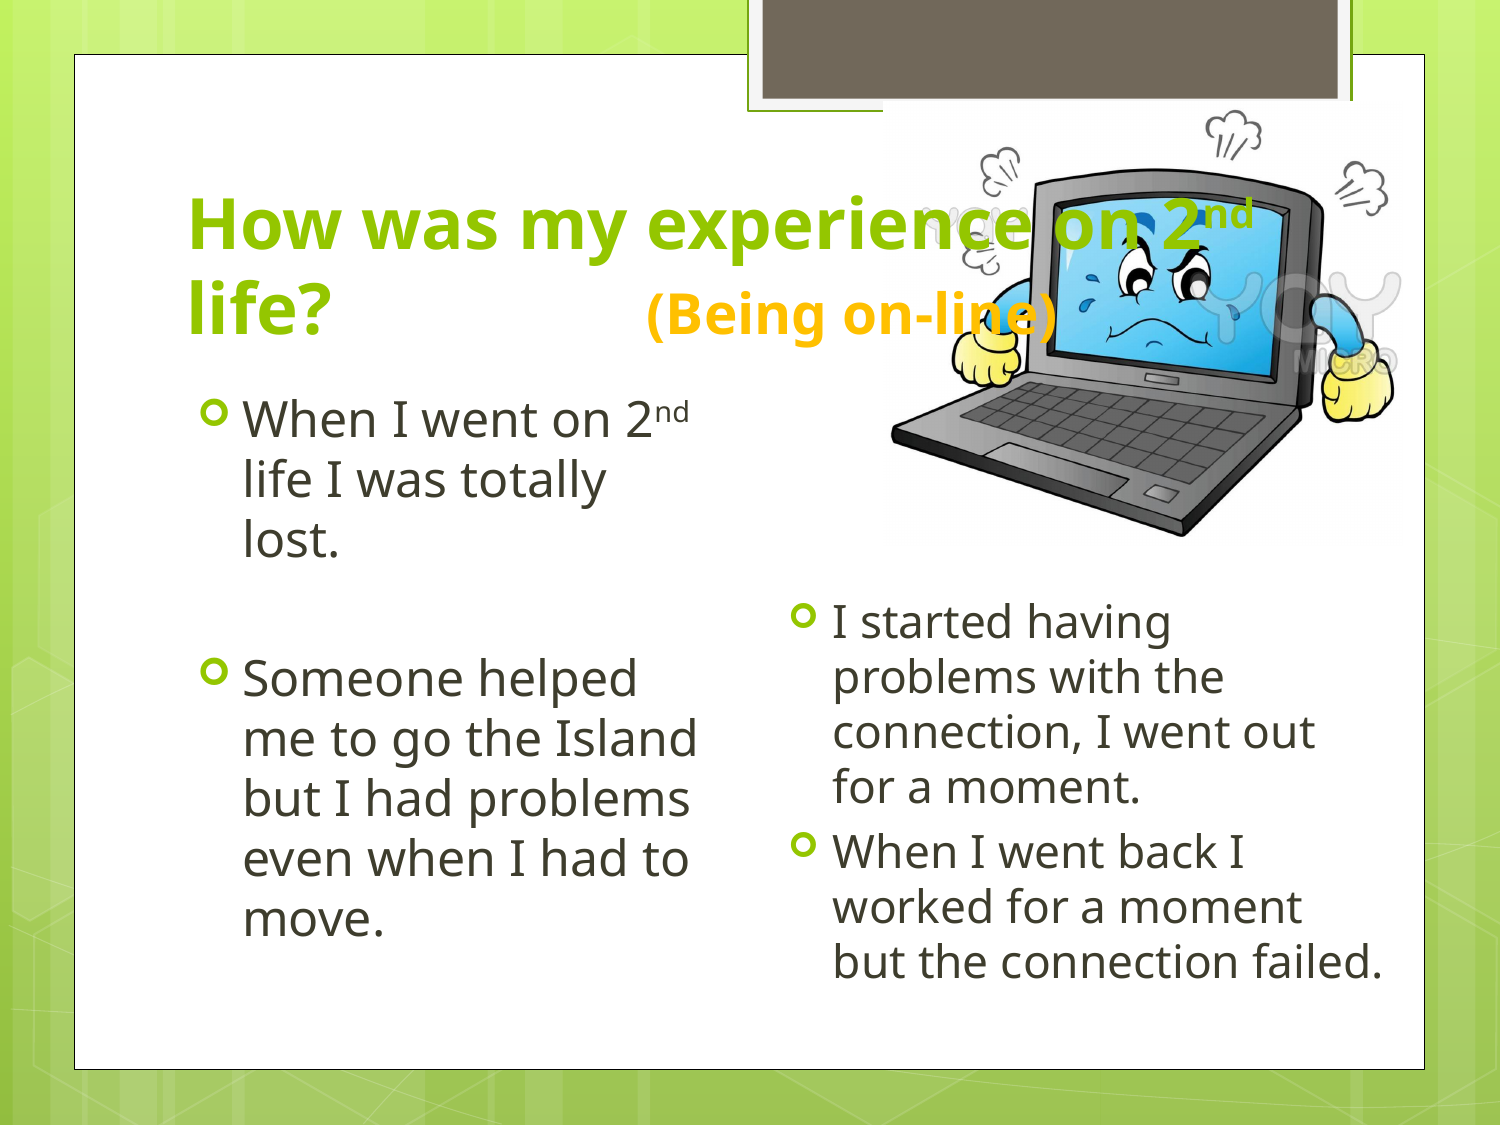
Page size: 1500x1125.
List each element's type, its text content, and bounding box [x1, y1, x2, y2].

list When I went on 2nd life I was totally lost. Someone helped me to go the Island but I had problems even when I had to move. [171, 379, 732, 953]
title How was my experience on 2nd life? (Being on-line) [171, 168, 877, 357]
picture [883, 101, 1404, 546]
list I started having problems with the connection, I went out for a moment. When I went back I worked for a moment but the connection failed. [761, 456, 1403, 1047]
